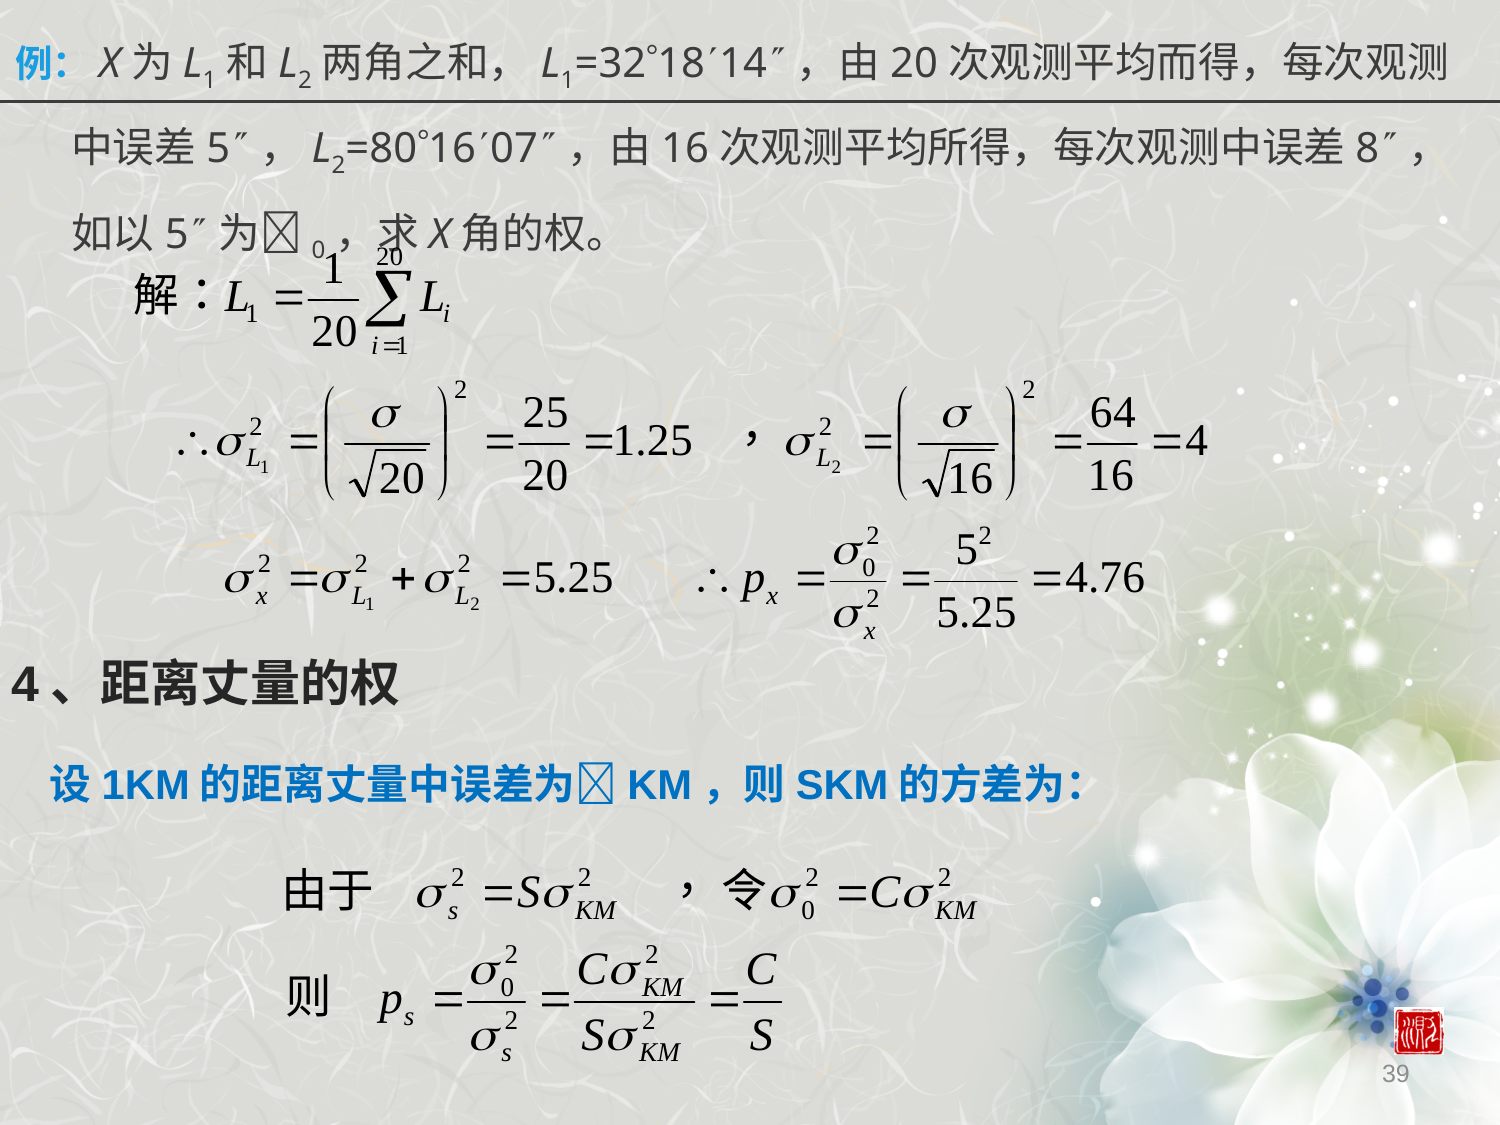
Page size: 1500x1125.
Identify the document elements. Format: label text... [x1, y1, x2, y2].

text_box 4、距离丈量的权 [0, 644, 416, 720]
text_box 设1KM的距离丈量中误差为KM，则SKM的方差为： [35, 750, 1371, 815]
picture [1394, 1007, 1444, 1055]
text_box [234, 855, 991, 1073]
list 例：X为L1和L2两角之和，L1=321814，由20次观测平均而得，每次观测中误差5，L2=801607，由16次观测平均所得，每次观测中误差8，如以5为0，求X角的权。 [0, 0, 1500, 1125]
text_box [127, 235, 1214, 649]
